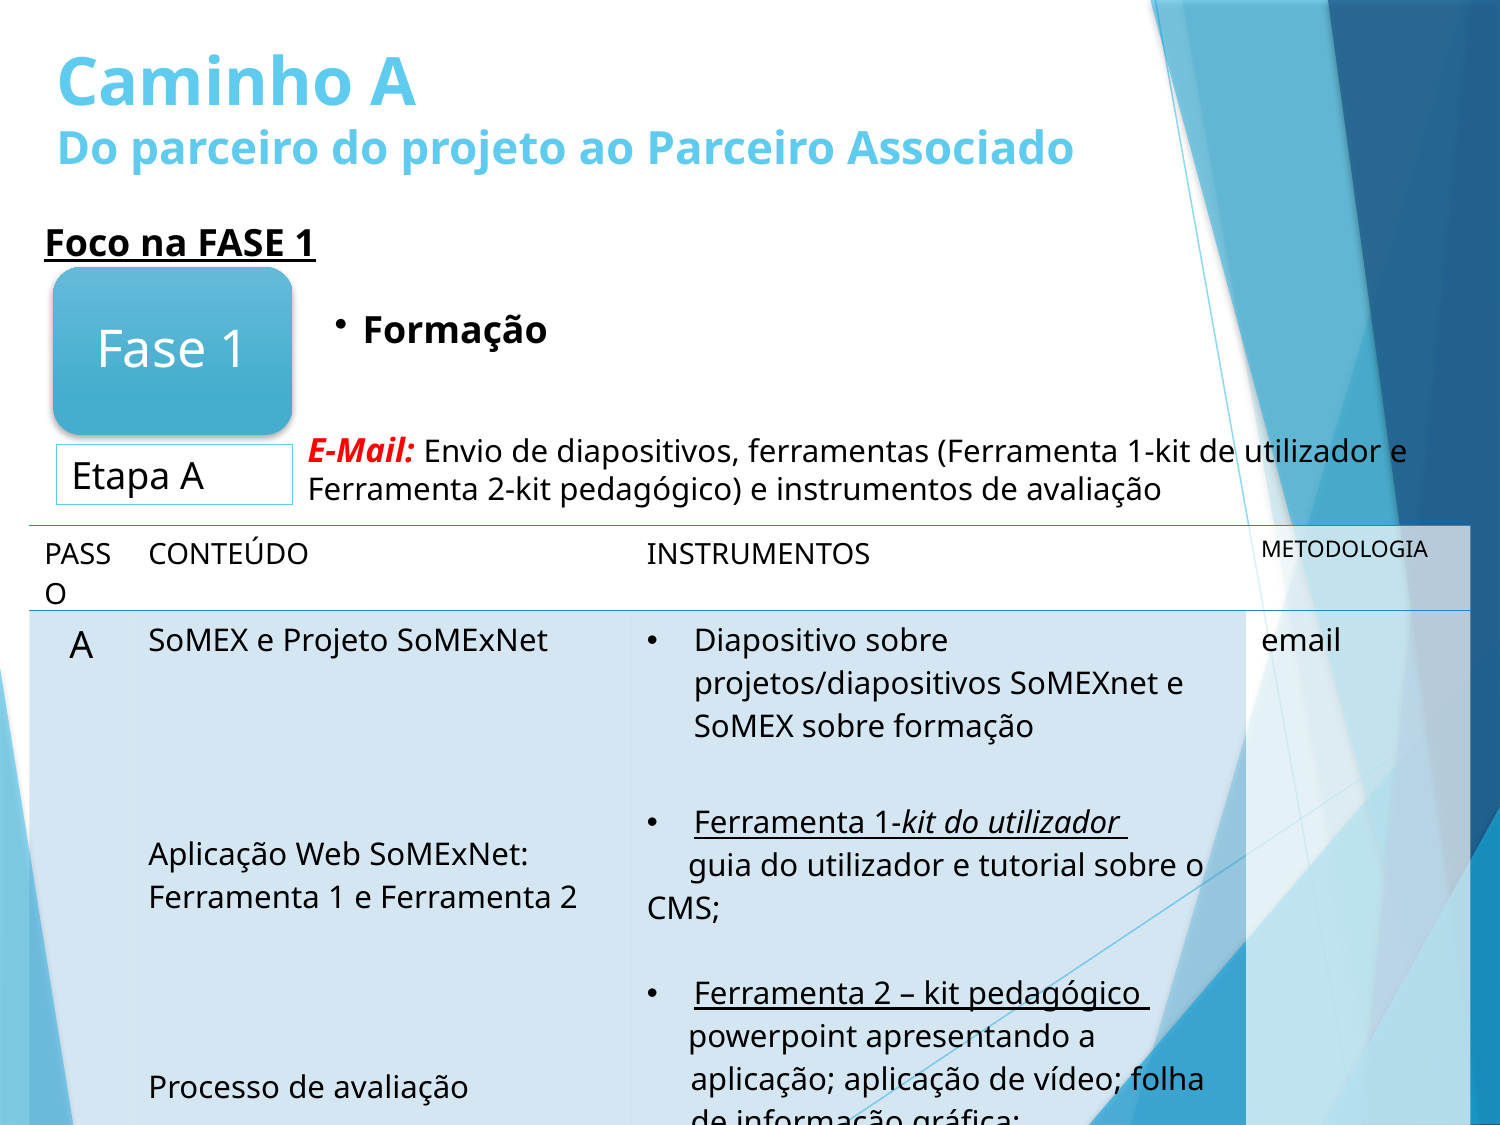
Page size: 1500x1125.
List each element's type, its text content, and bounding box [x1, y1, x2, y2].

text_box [324, 266, 1500, 396]
text_box Etapa A [56, 444, 292, 505]
table_header CONTEÚDO [133, 526, 632, 610]
table_header INSTRUMENTOS [632, 526, 1246, 610]
text_box Foco na FASE 1 [29, 211, 1140, 279]
title Caminho A Do parceiro do projeto ao Parceiro Associado [41, 30, 1415, 114]
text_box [52, 266, 294, 436]
table_cell Diapositivo sobre projetos/diapositivos SoMEXnet e SoMEX sobre formação Ferramenta 1-kit do utilizador guia do utilizador e tutorial sobre o CMS; Ferramenta 2 – kit pedagógico powerpoint apresentando a aplicação; aplicação de vídeo; folha de informação gráfica; Diapositivos Kit de instrumentos de avaliação [632, 611, 1246, 1125]
table_header METODOLOGIA [1246, 526, 1470, 610]
table_cell email [1246, 611, 1470, 1125]
table_cell SoMEX e Projeto SoMExNet Aplicação Web SoMExNet: Ferramenta 1 e Ferramenta 2 Processo de avaliação [133, 611, 632, 1125]
text_box E-Mail: Envio de diapositivos, ferramentas (Ferramenta 1-kit de utilizador e Ferramenta 2-kit pedagógico) e instrumentos de avaliação [292, 421, 1459, 514]
table_cell A [29, 611, 133, 1125]
table_header PASSO [29, 526, 133, 610]
